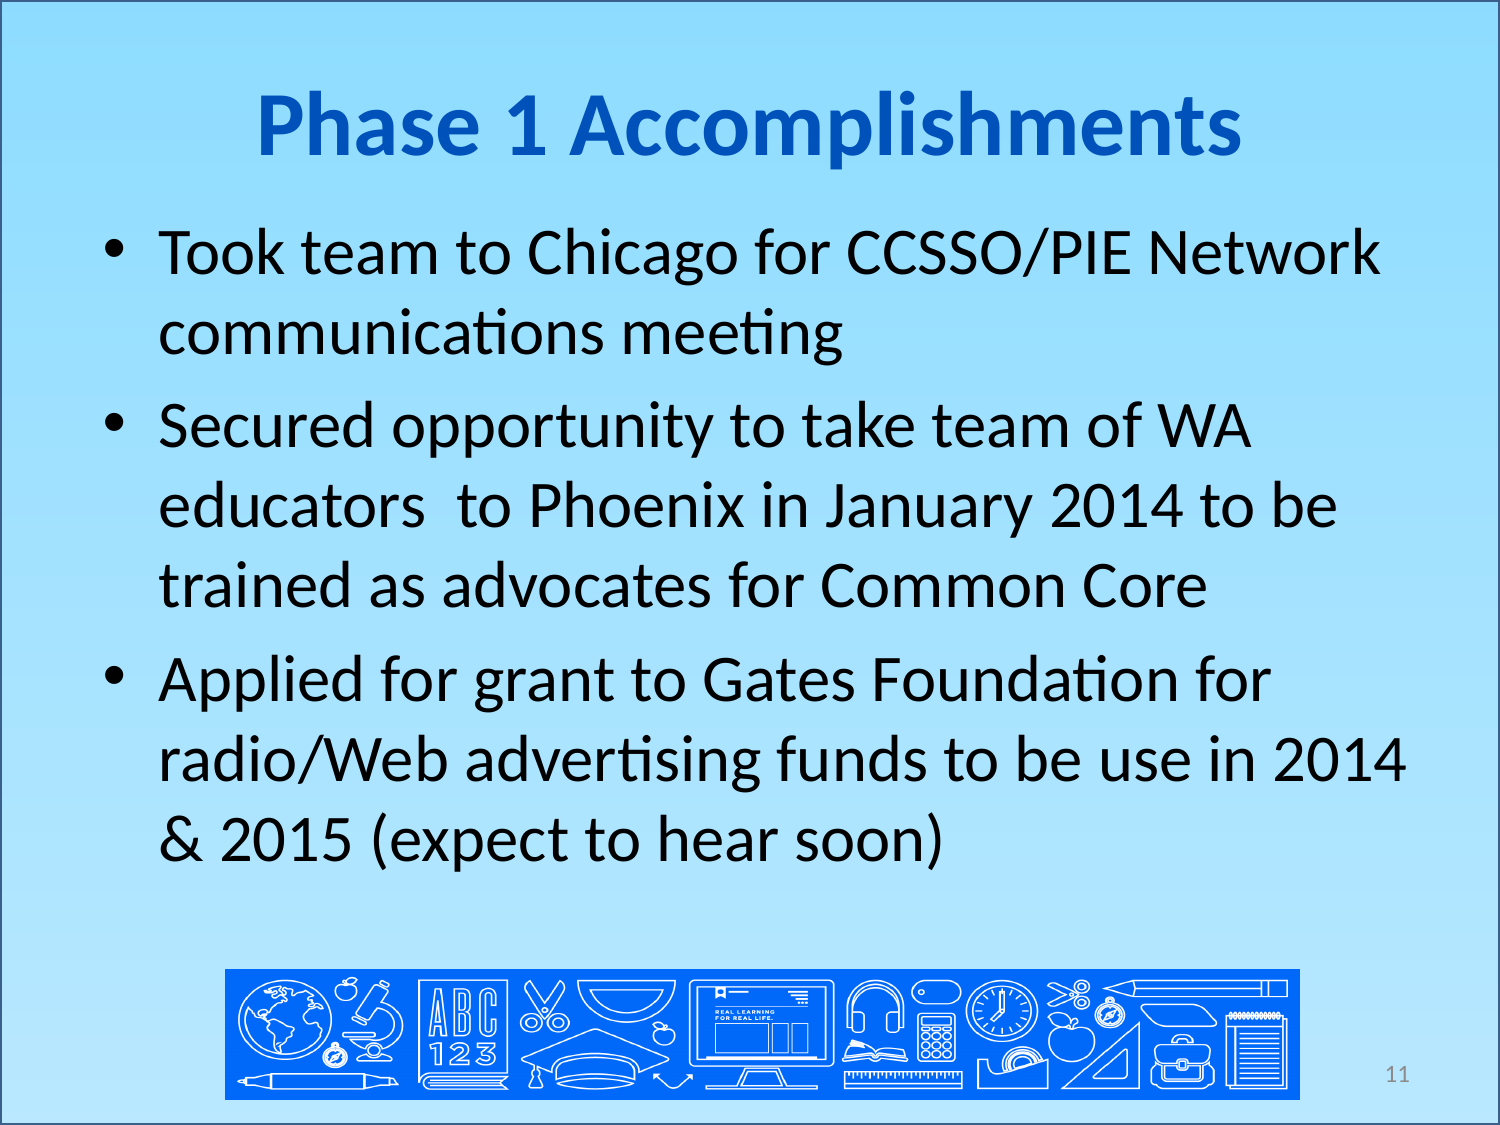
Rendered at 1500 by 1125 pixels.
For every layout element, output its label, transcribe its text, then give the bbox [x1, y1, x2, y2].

list Took team to Chicago for CCSSO/PIE Network communications meeting Secured opportunity to take team of WA educators to Phoenix in January 2014 to be trained as advocates for Common Core Applied for grant to Gates Foundation for radio/Web advertising funds to be use in 2014 & 2015 (expect to hear soon) [87, 200, 1438, 900]
slide_number 11 [1074, 1042, 1425, 1103]
title Phase 1 Accomplishments [75, 24, 1425, 213]
picture [225, 969, 1300, 1100]
